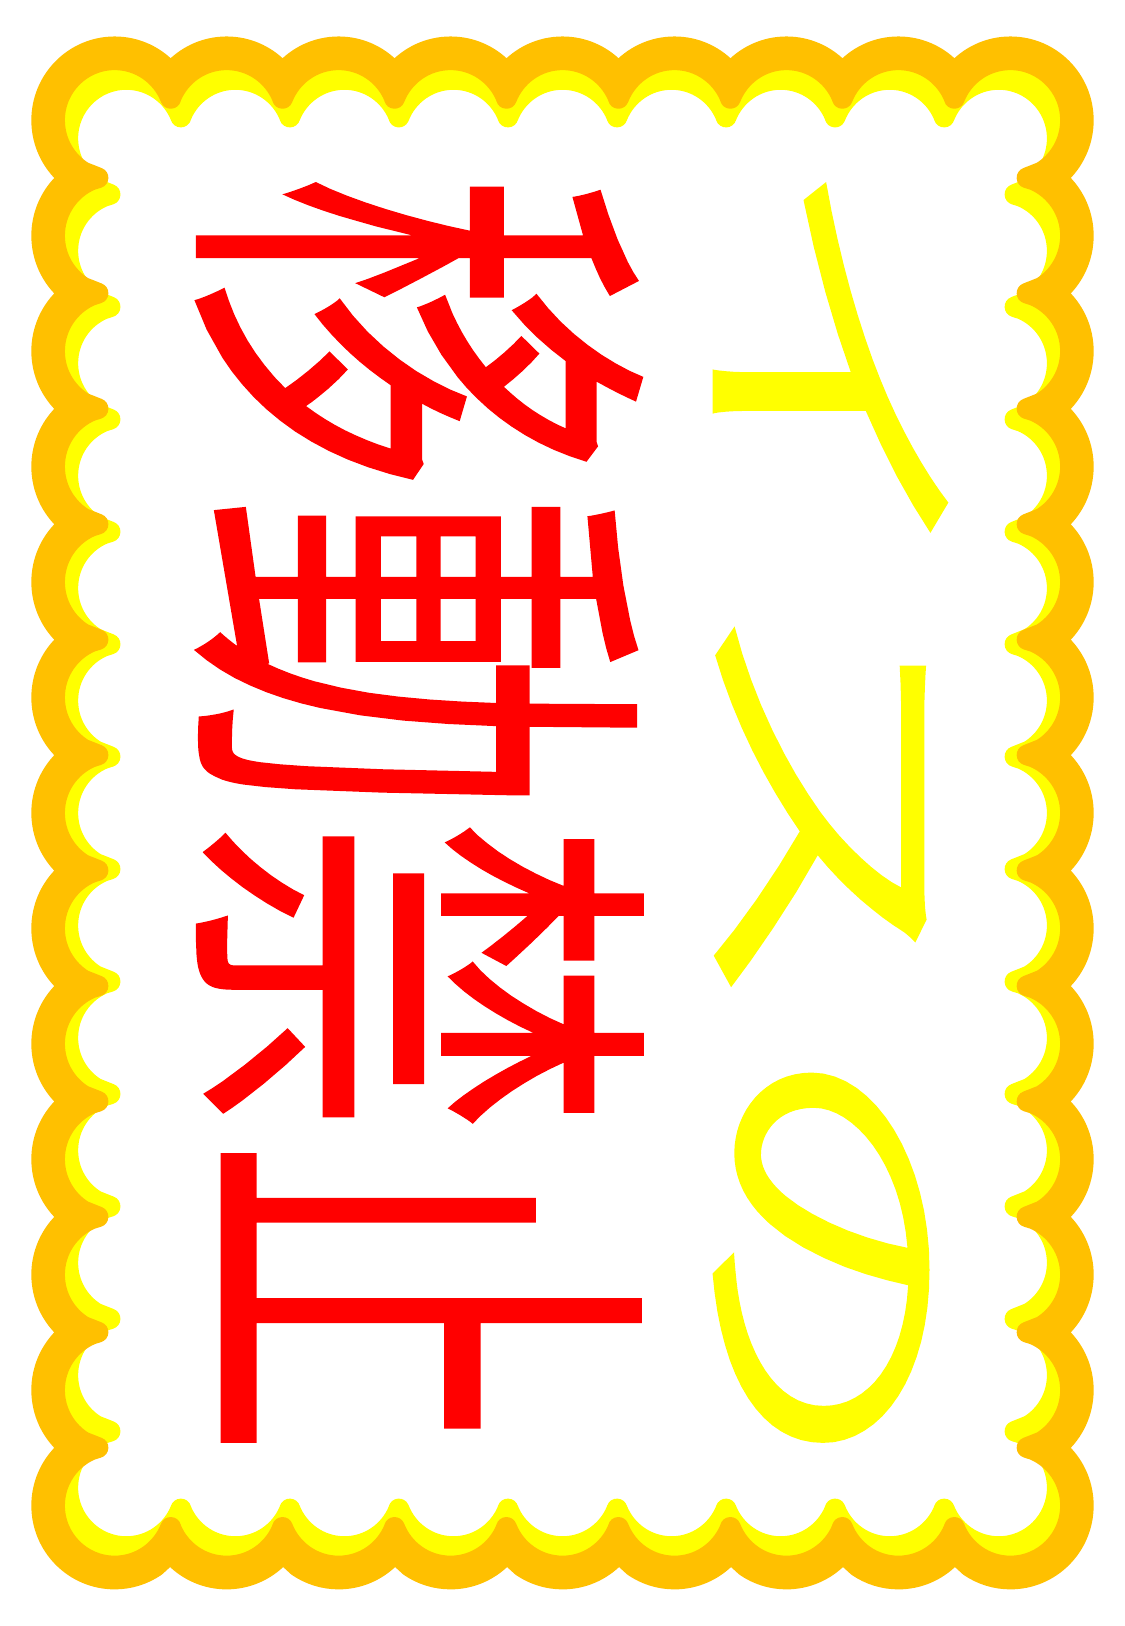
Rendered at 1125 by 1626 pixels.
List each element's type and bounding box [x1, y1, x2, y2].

text_box [41, 46, 1084, 1580]
